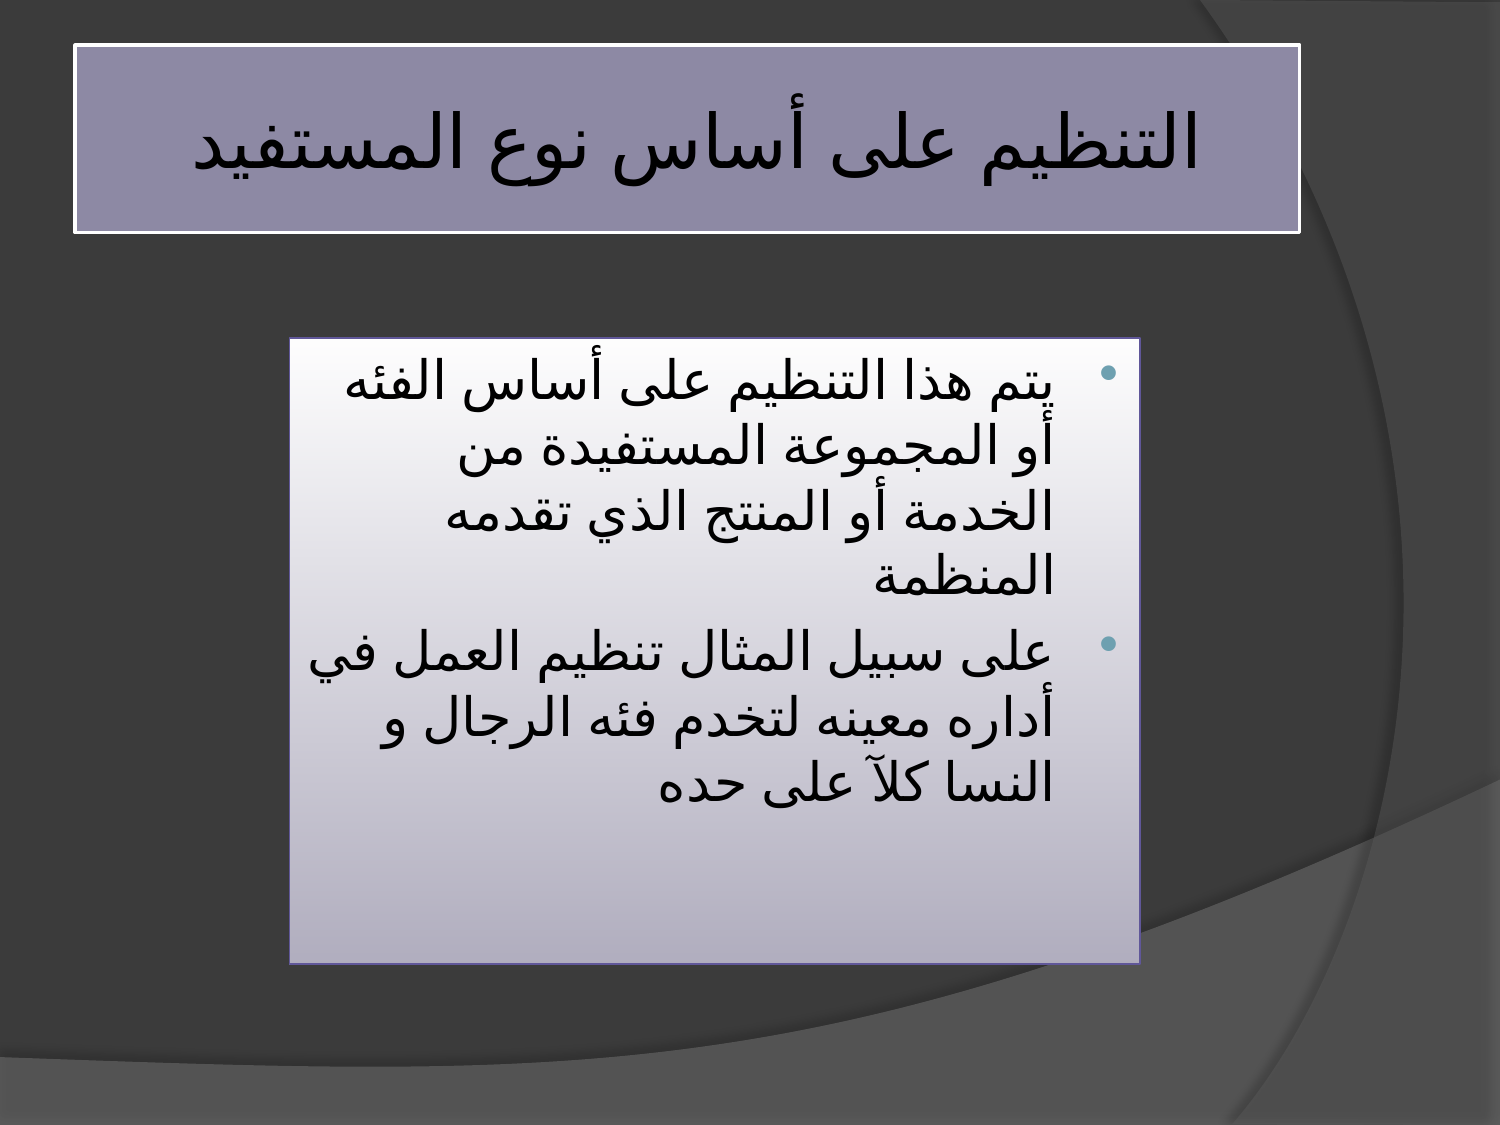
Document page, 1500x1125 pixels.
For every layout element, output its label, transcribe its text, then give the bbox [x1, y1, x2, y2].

title التنظيم على أساس نوع المستفيد [73, 43, 1301, 234]
list يتم هذا التنظيم على أساس الفئه أو المجموعة المستفيدة من الخدمة أو المنتج الذي تقدمه المنظمة على سبيل المثال تنظيم العمل في أداره معينه لتخدم فئه الرجال و النسا كلآ على حده [289, 337, 1141, 965]
